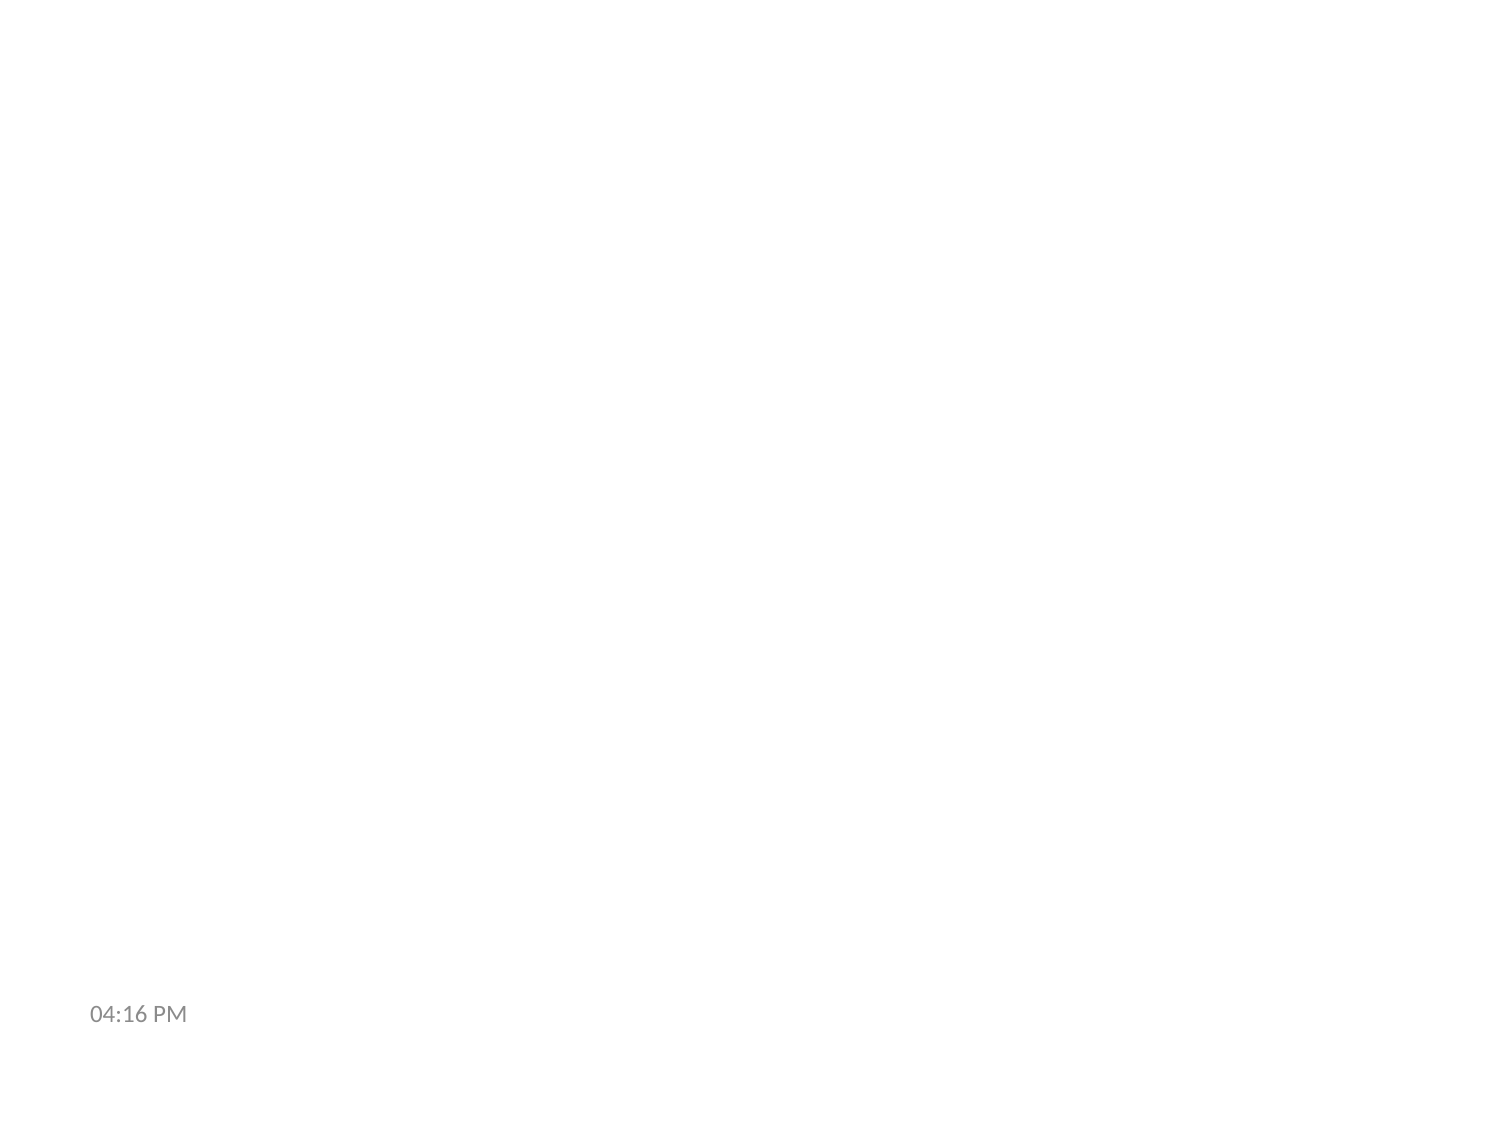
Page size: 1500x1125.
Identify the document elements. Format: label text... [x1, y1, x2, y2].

text_box 3:35 PM [75, 982, 425, 1043]
